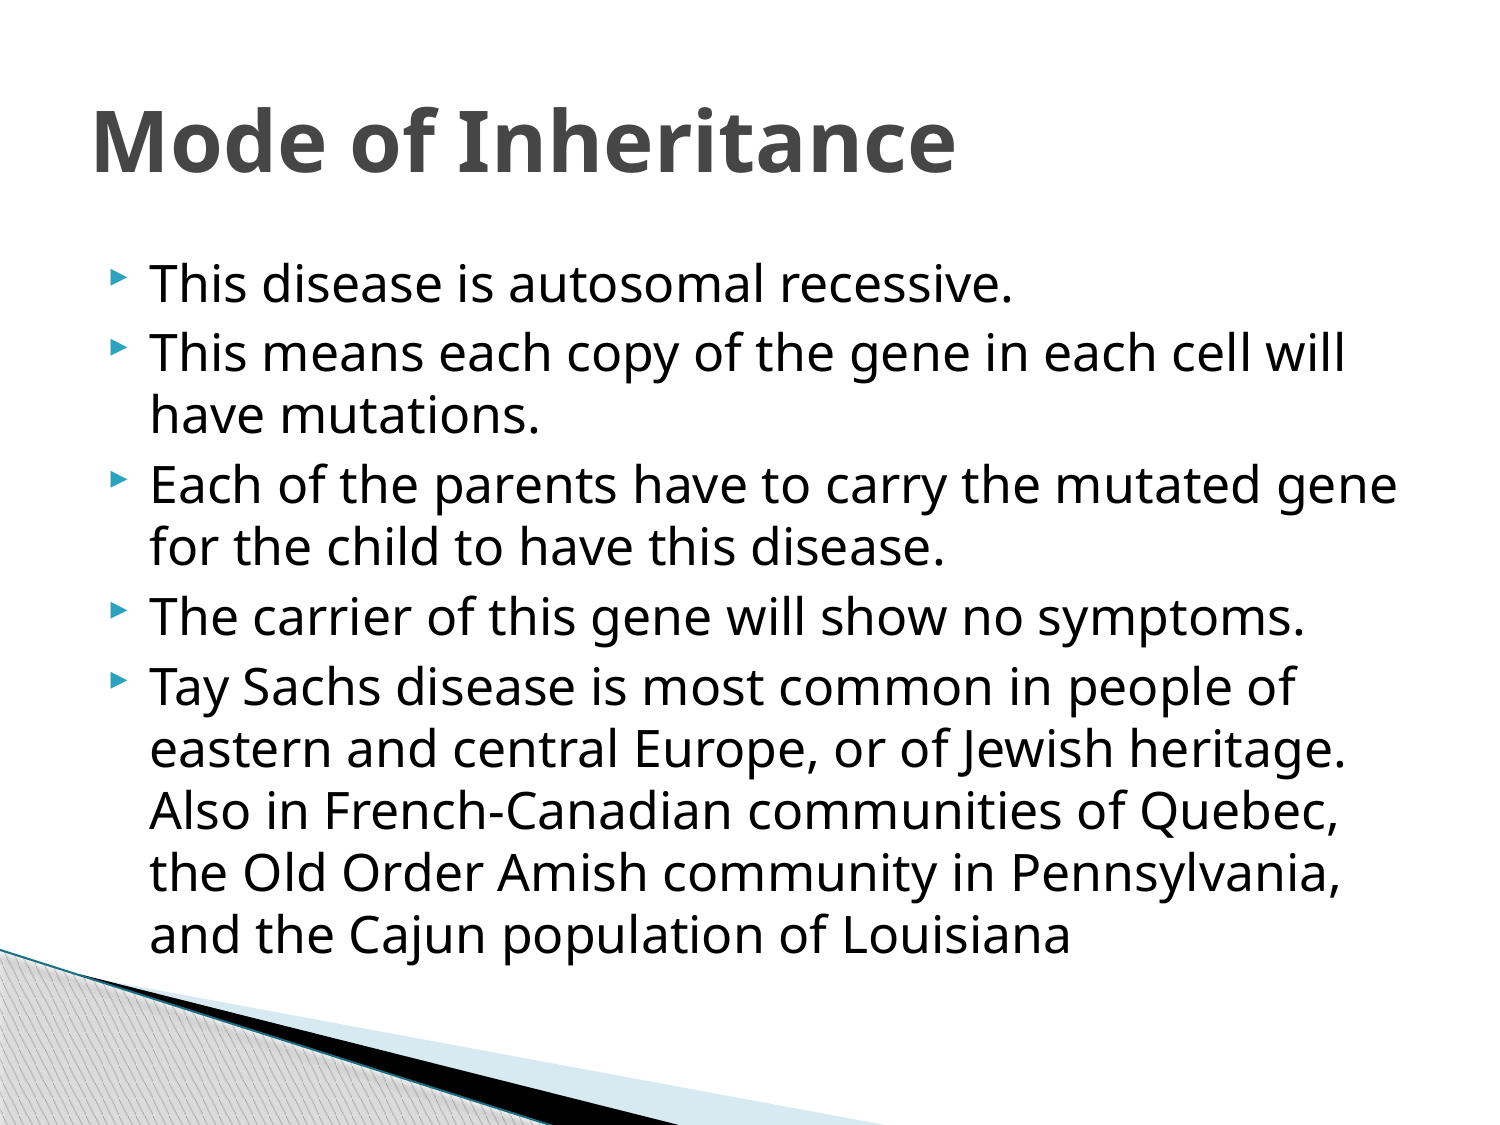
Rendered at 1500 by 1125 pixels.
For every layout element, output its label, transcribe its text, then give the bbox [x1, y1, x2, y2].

list This disease is autosomal recessive. This means each copy of the gene in each cell will have mutations. Each of the parents have to carry the mutated gene for the child to have this disease. The carrier of this gene will show no symptoms. Tay Sachs disease is most common in people of eastern and central Europe, or of Jewish heritage. Also in French-Canadian communities of Quebec, the Old Order Amish community in Pennsylvania, and the Cajun population of Louisiana [75, 243, 1425, 986]
title Mode of Inheritance [75, 45, 1425, 233]
